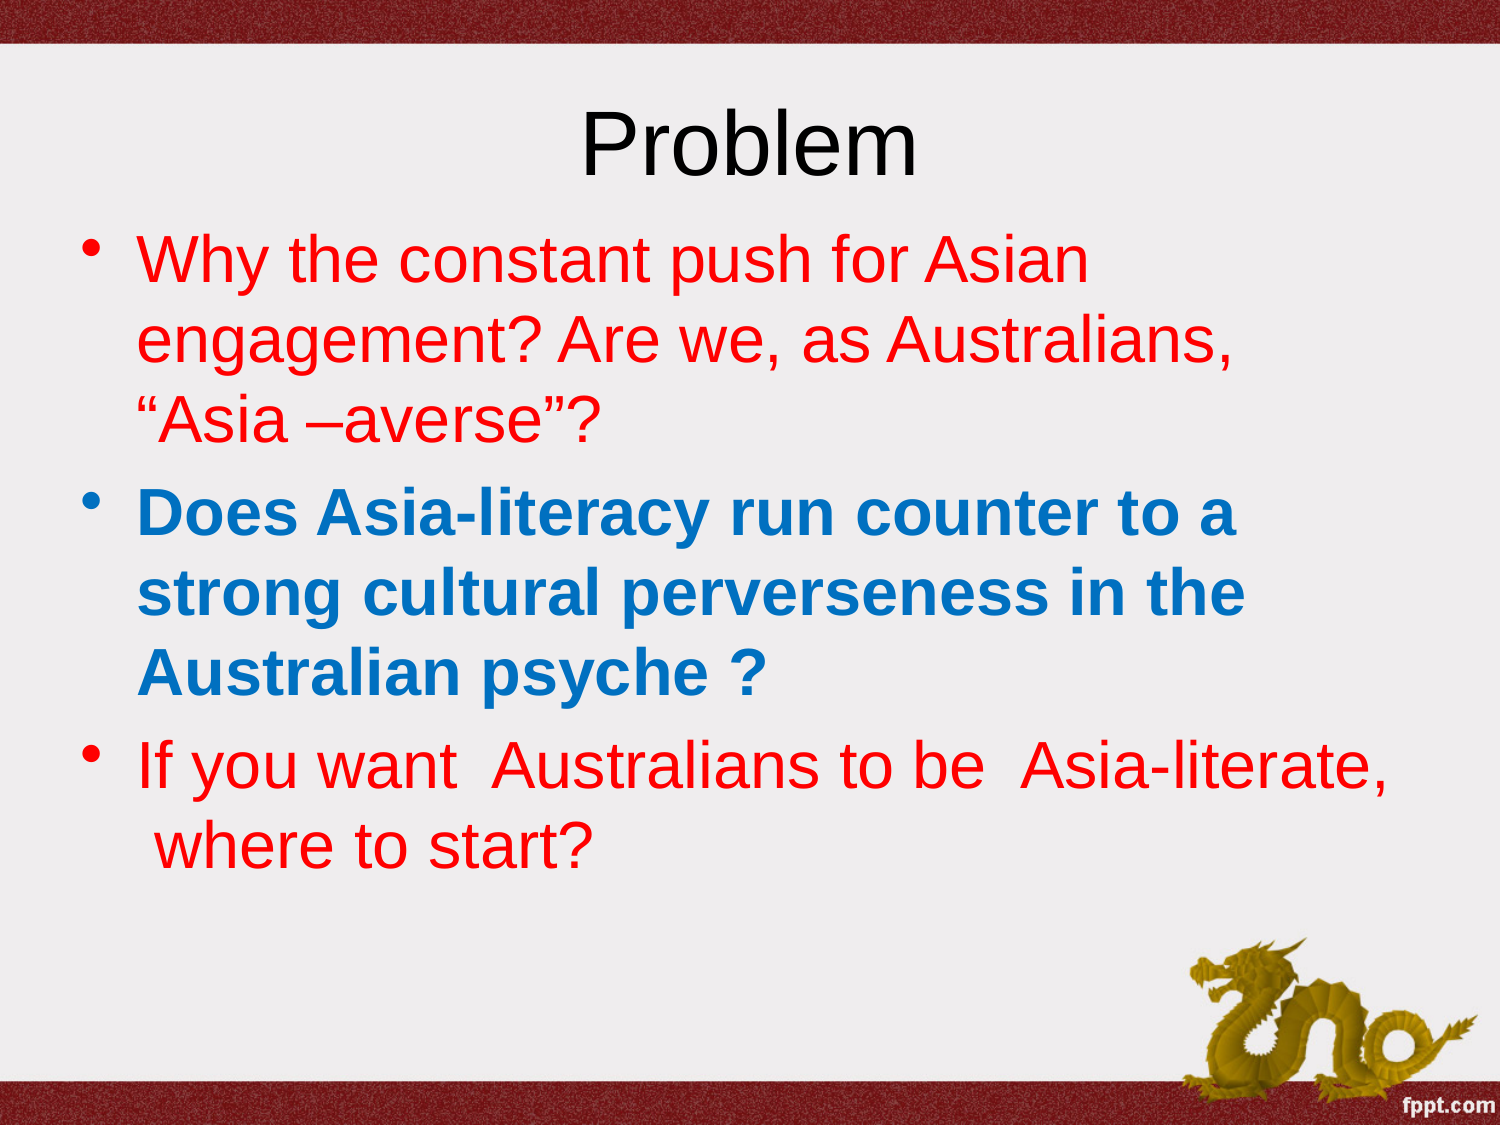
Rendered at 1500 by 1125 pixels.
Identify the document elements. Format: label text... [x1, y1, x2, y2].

title Problem [74, 44, 1426, 233]
list Why the constant push for Asian engagement? Are we, as Australians, “Asia –averse”? Does Asia-literacy run counter to a strong cultural perverseness in the Australian psyche ? If you want Australians to be Asia-literate, where to start? [64, 207, 1416, 951]
picture [0, 0, 1500, 1125]
